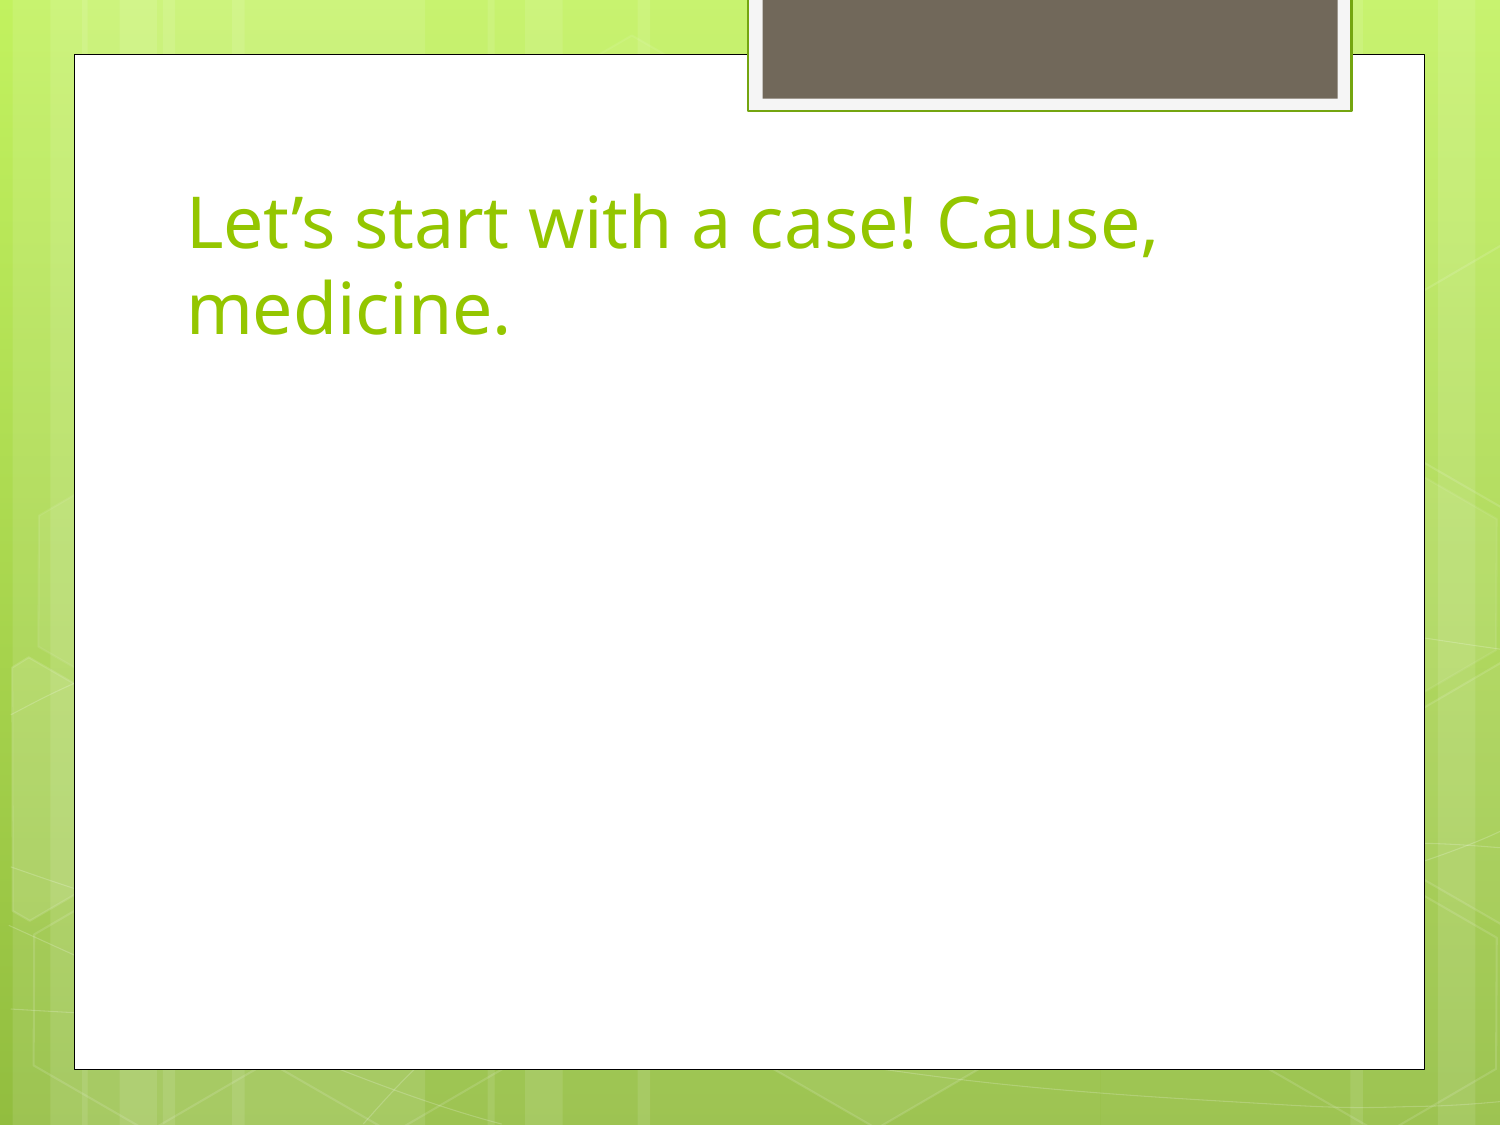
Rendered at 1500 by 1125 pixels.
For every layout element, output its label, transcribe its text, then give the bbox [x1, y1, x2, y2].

title Let’s start with a case! Cause, medicine. [171, 168, 1324, 357]
